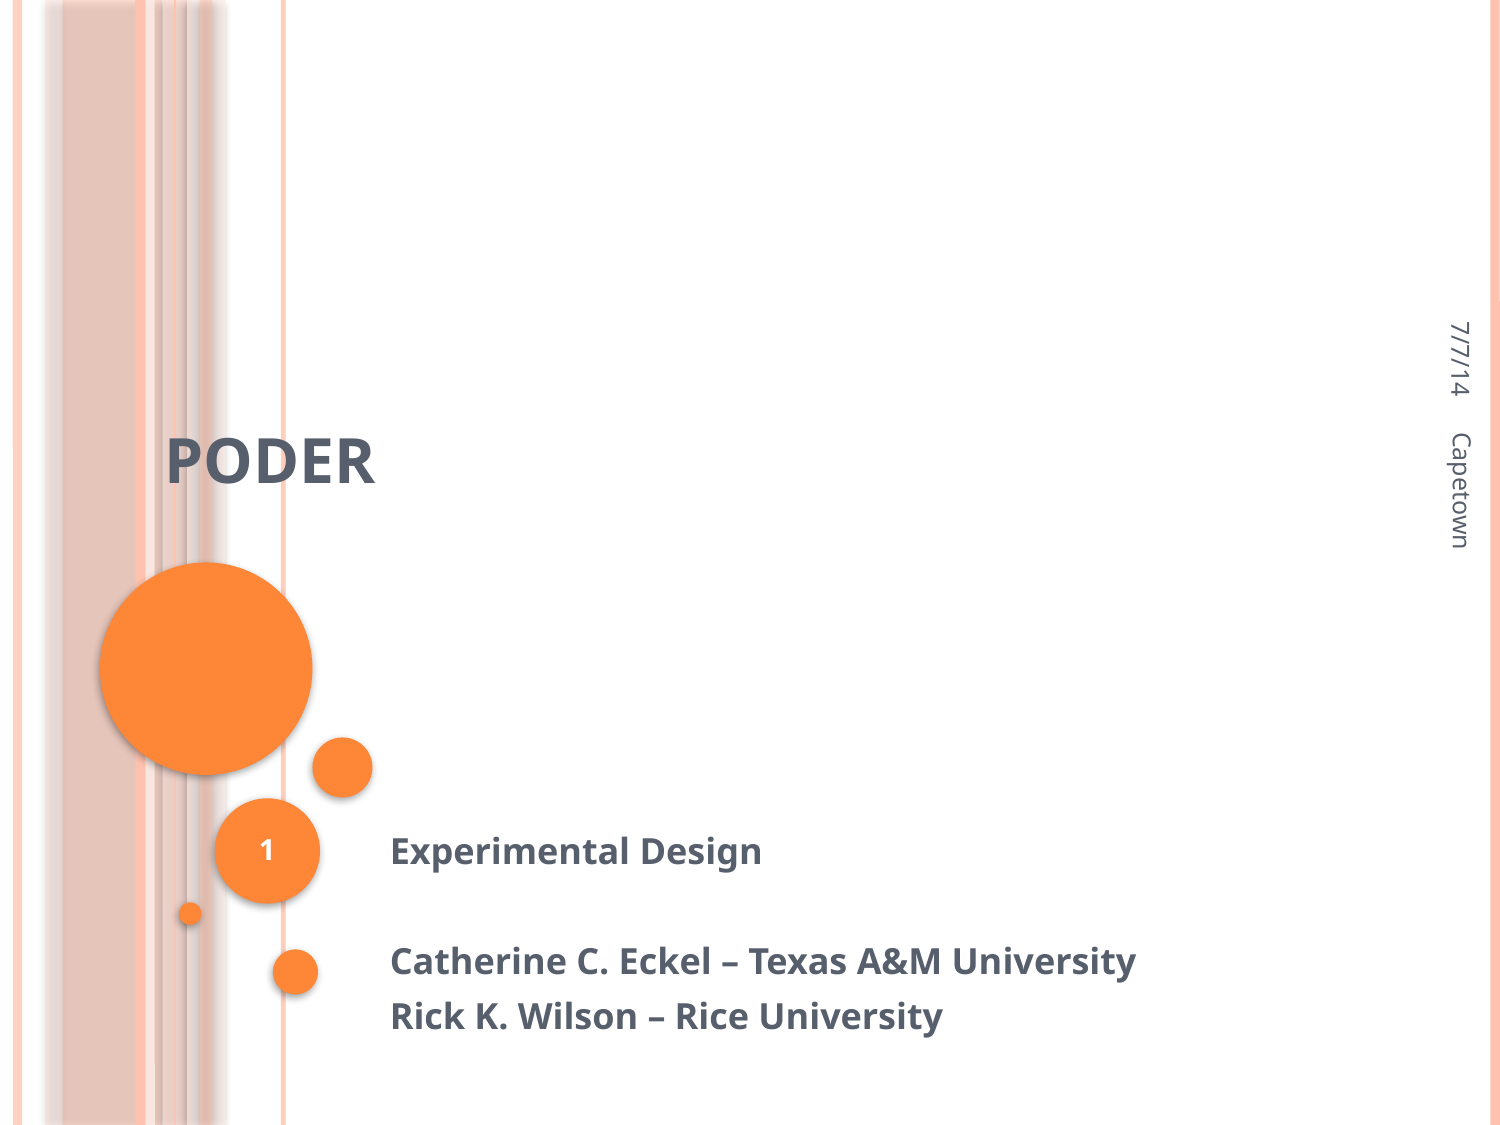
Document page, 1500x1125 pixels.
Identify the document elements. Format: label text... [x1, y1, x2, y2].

title PODER [150, 262, 1425, 504]
subtitle Experimental Design Catherine C. Eckel – Texas A&M University Rick K. Wilson – Rice University [375, 820, 1388, 1046]
slide_number 1 [217, 808, 318, 894]
footer Capetown [1429, 417, 1493, 1018]
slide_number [1430, 36, 1493, 412]
